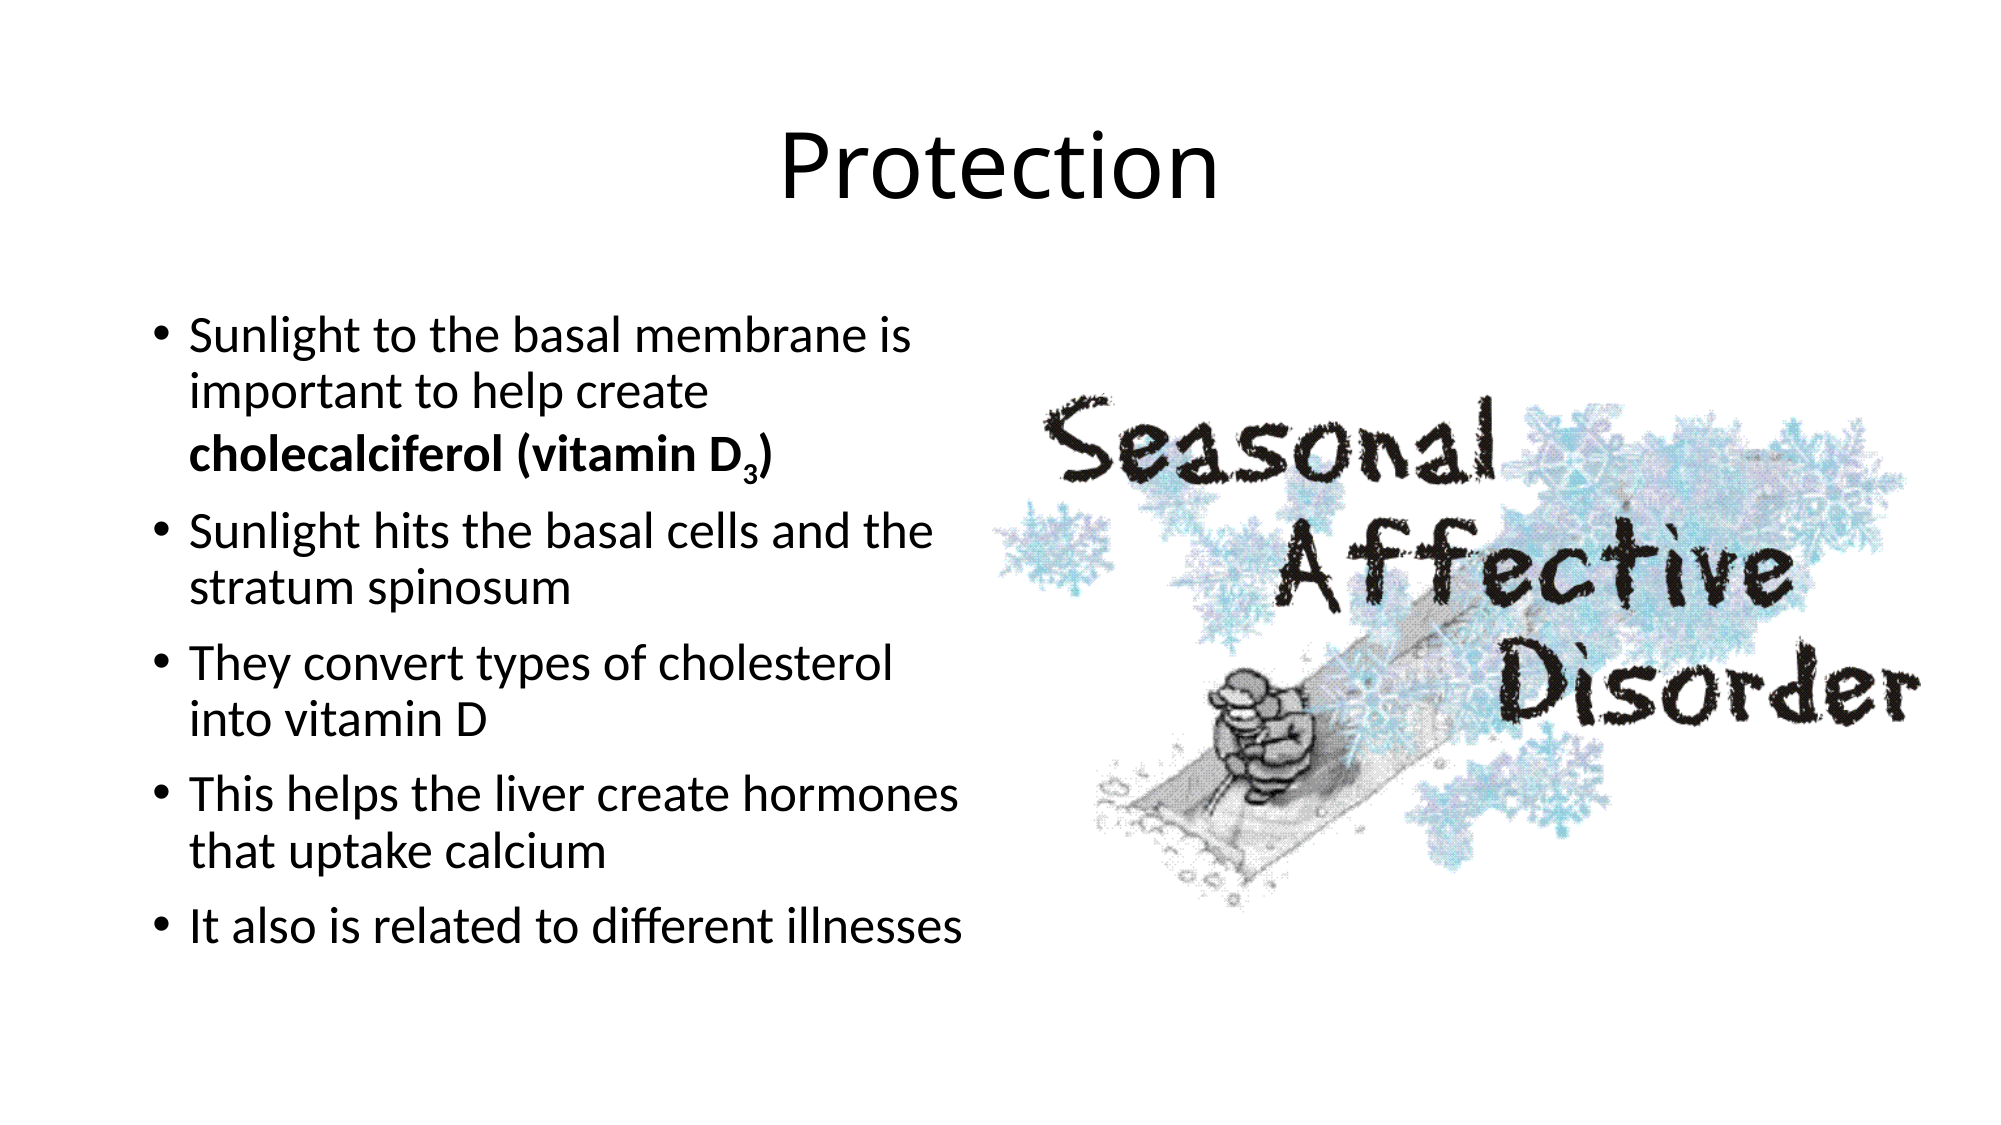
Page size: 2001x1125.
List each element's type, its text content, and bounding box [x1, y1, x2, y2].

list Sunlight to the basal membrane is important to help create cholecalciferol (vitamin D3) Sunlight hits the basal cells and the stratum spinosum They convert types of cholesterol into vitamin D This helps the liver create hormones that uptake calcium It also is related to different illnesses [137, 299, 988, 1014]
title Protection [137, 59, 1863, 278]
picture [987, 393, 1921, 919]
